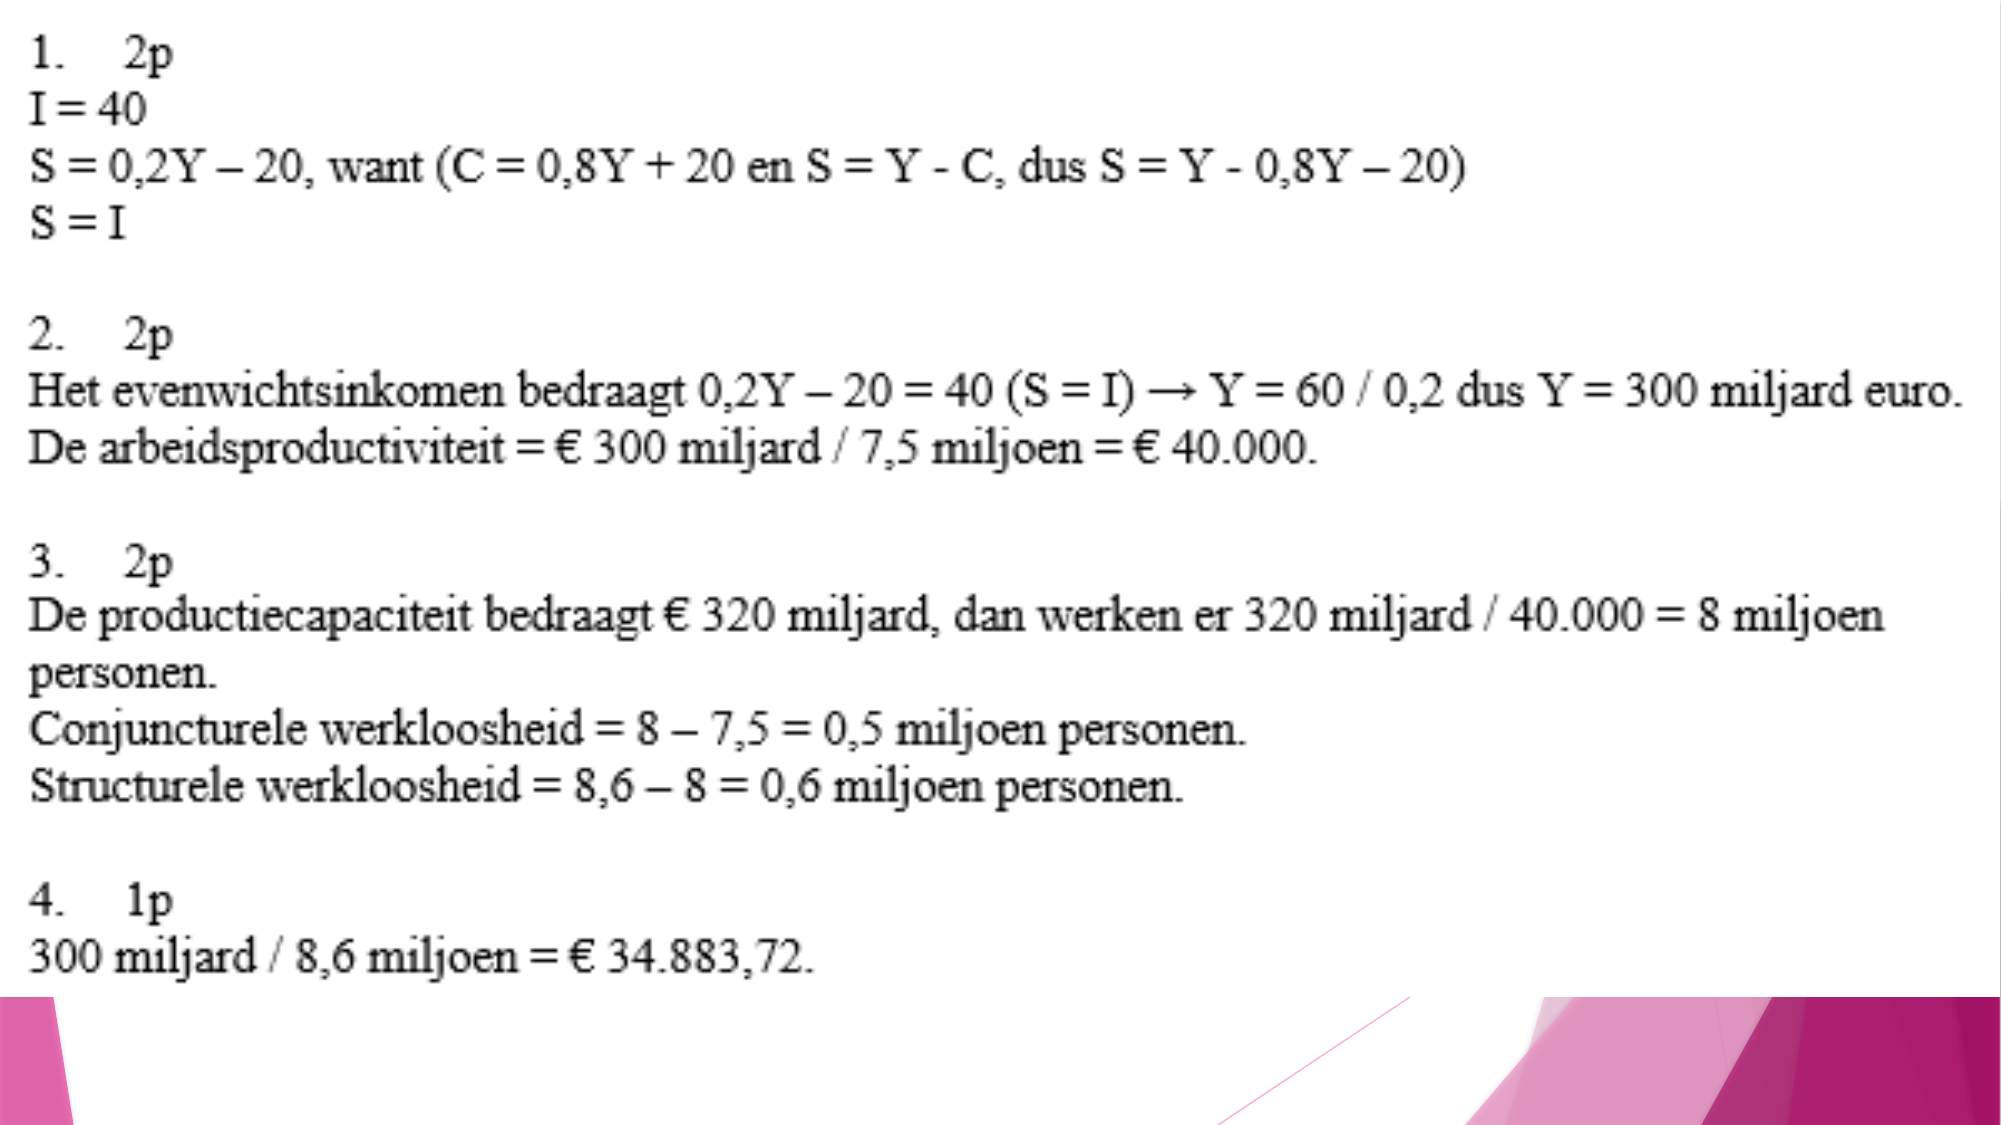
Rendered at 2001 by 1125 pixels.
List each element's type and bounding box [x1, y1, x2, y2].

picture [0, 0, 2000, 998]
